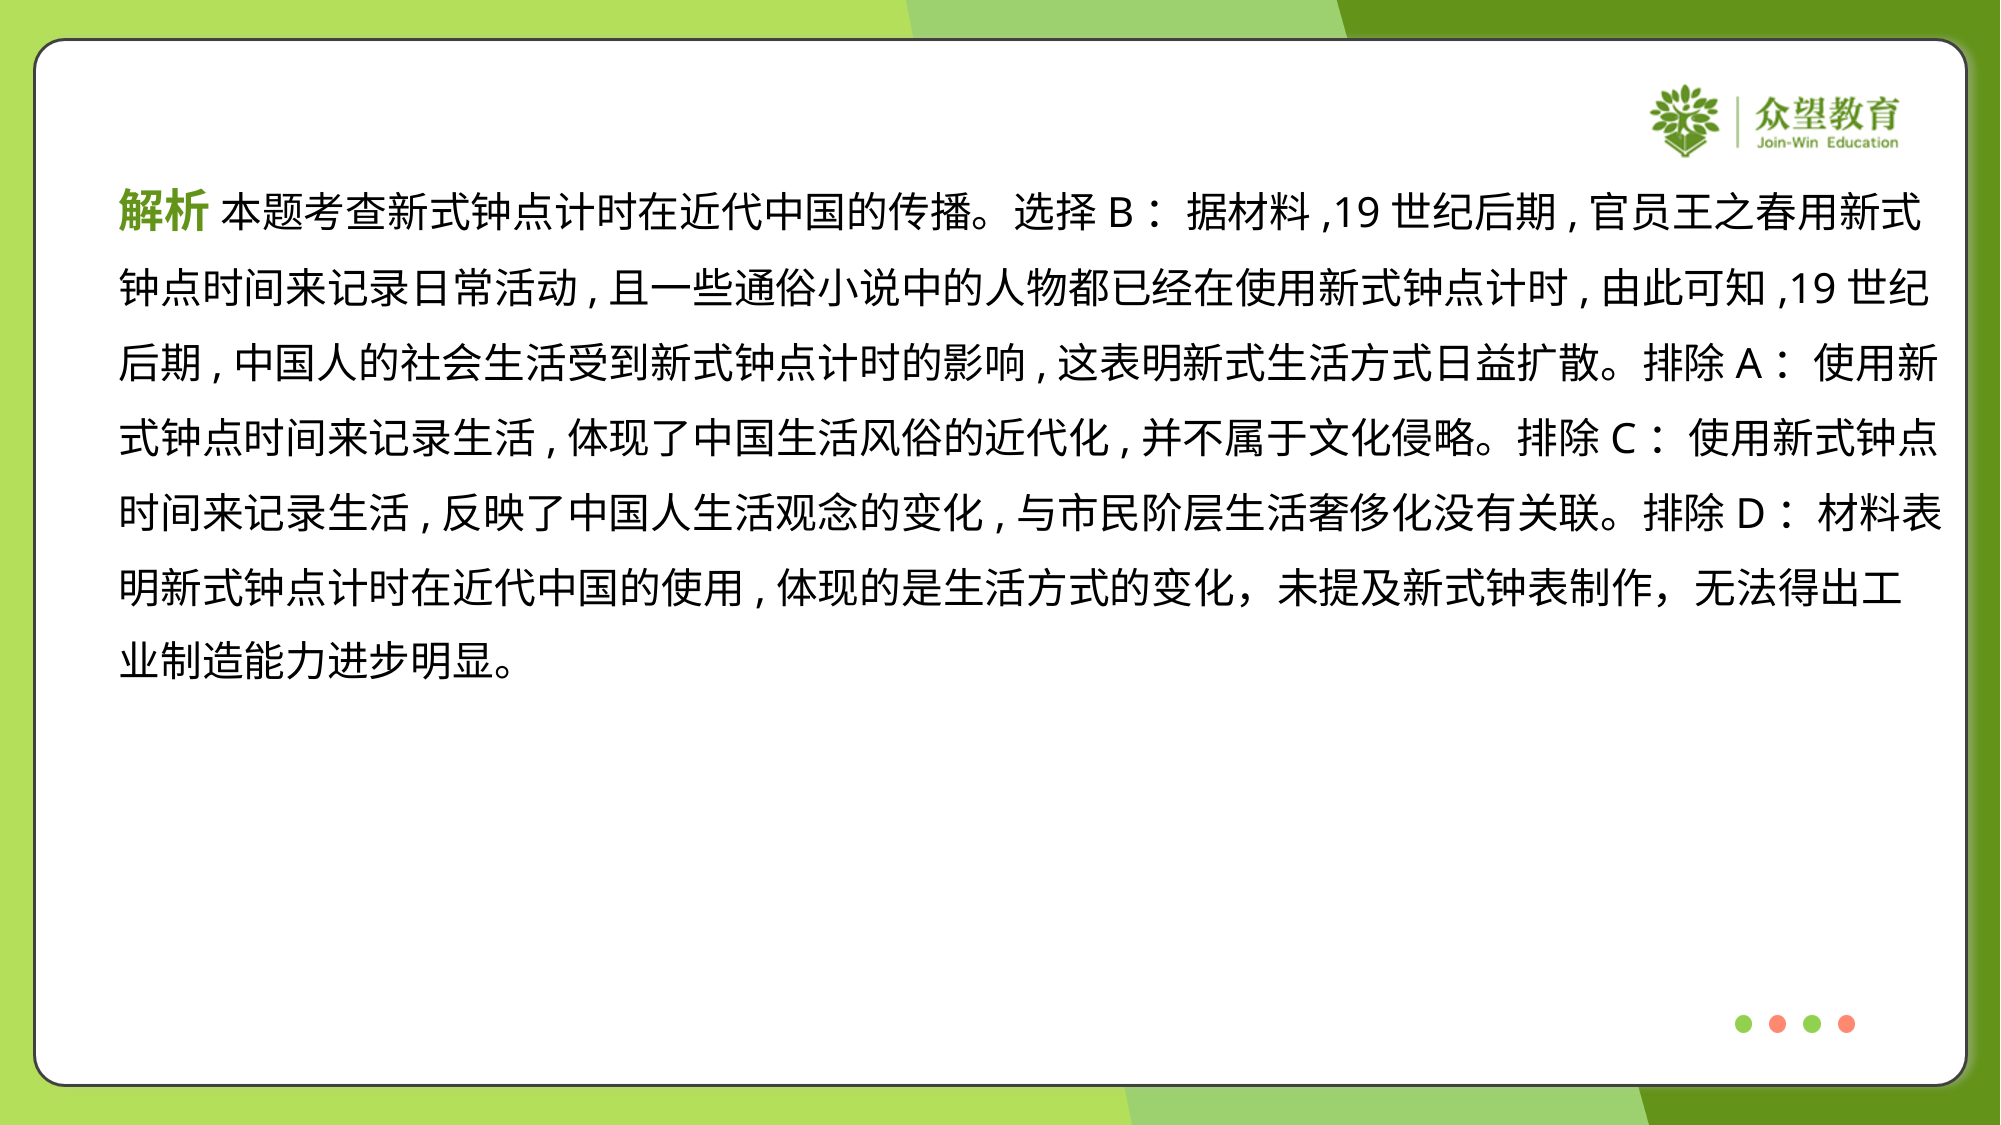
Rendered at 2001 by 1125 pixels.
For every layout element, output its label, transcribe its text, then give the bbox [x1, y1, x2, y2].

text_box 解析 本题考查新式钟点计时在近代中国的传播。选择B：据材料,19世纪后期,官员王之春用新式 钟点时间来记录日常活动,且一些通俗小说中的人物都已经在使用新式钟点计时,由此可知,19世纪 后期,中国人的社会生活受到新式钟点计时的影响,这表明新式生活方式日益扩散。排除A：使用新 式钟点时间来记录生活,体现了中国生活风俗的近代化,并不属于文化侵略。排除C：使用新式钟点 时间来记录生活,反映了中国人生活观念的变化,与市民阶层生活奢侈化没有关联。排除D：材料表 明新式钟点计时在近代中国的使用,体现的是生活方式的变化，未提及新式钟表制作，无法得出工 业制造能力进步明显。 [118, 159, 1883, 677]
picture [0, 0, 2000, 1125]
